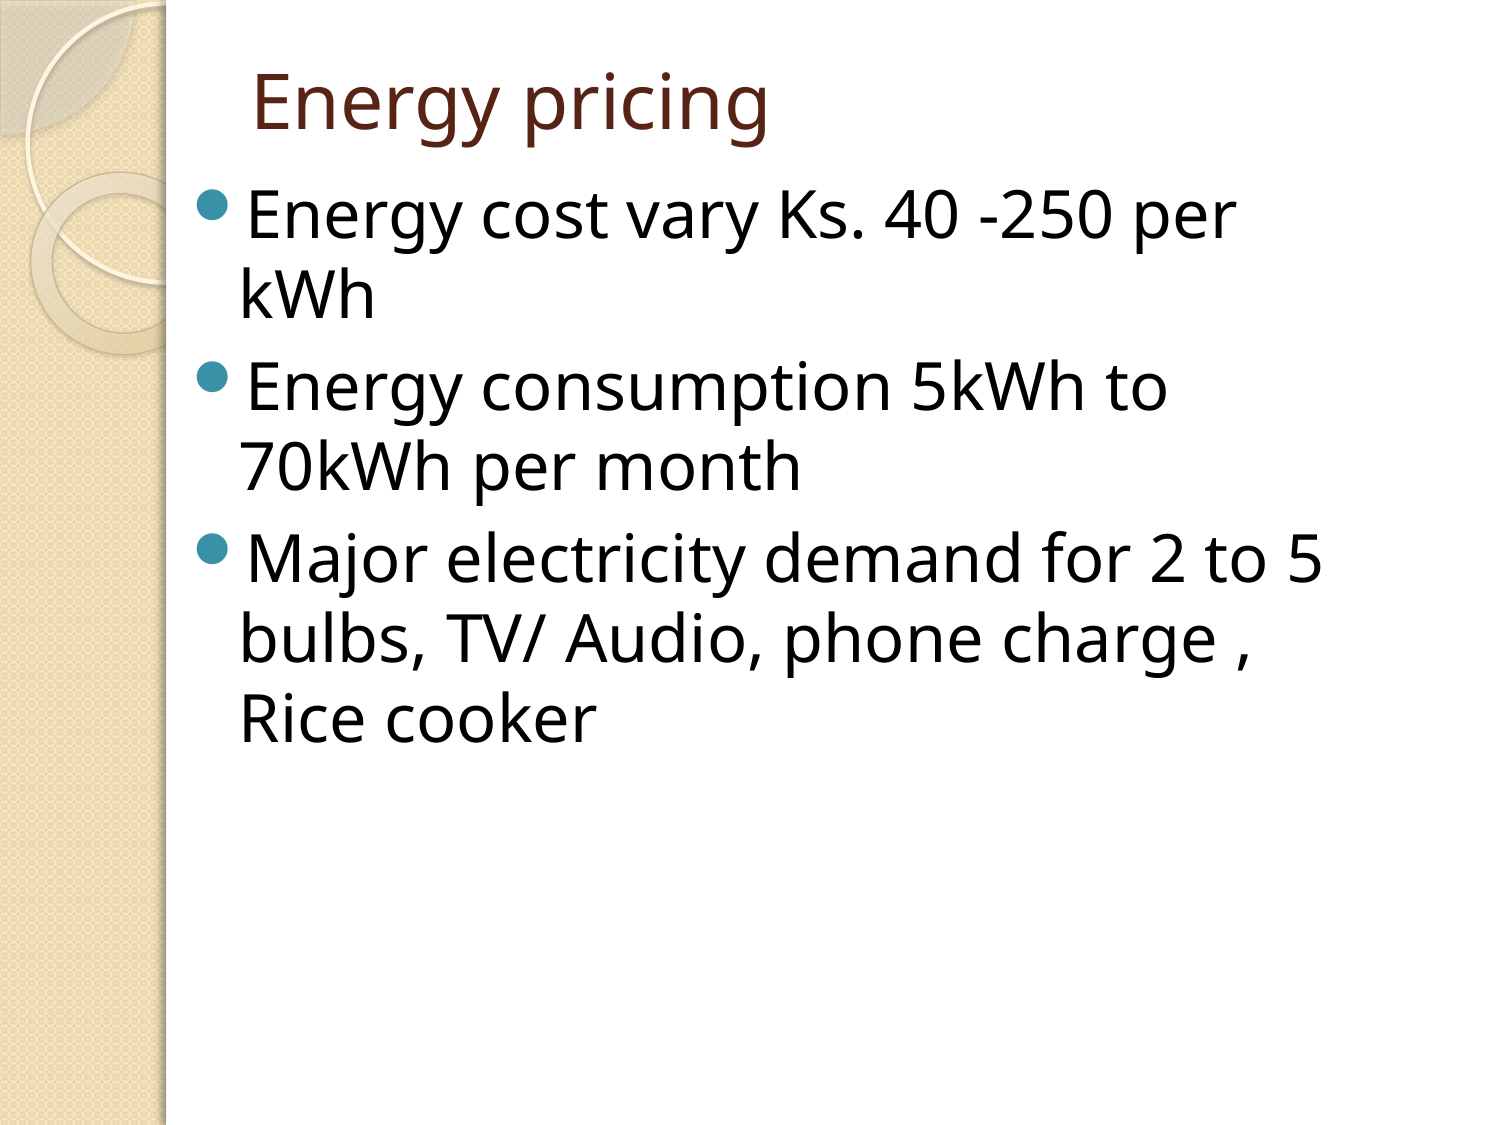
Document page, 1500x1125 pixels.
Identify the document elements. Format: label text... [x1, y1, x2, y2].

list Energy cost vary Ks. 40 -250 per kWh Energy consumption 5kWh to 70kWh per month Major electricity demand for 2 to 5 bulbs, TV/ Audio, phone charge , Rice cooker [164, 164, 1394, 952]
title Energy pricing [235, 45, 1466, 153]
